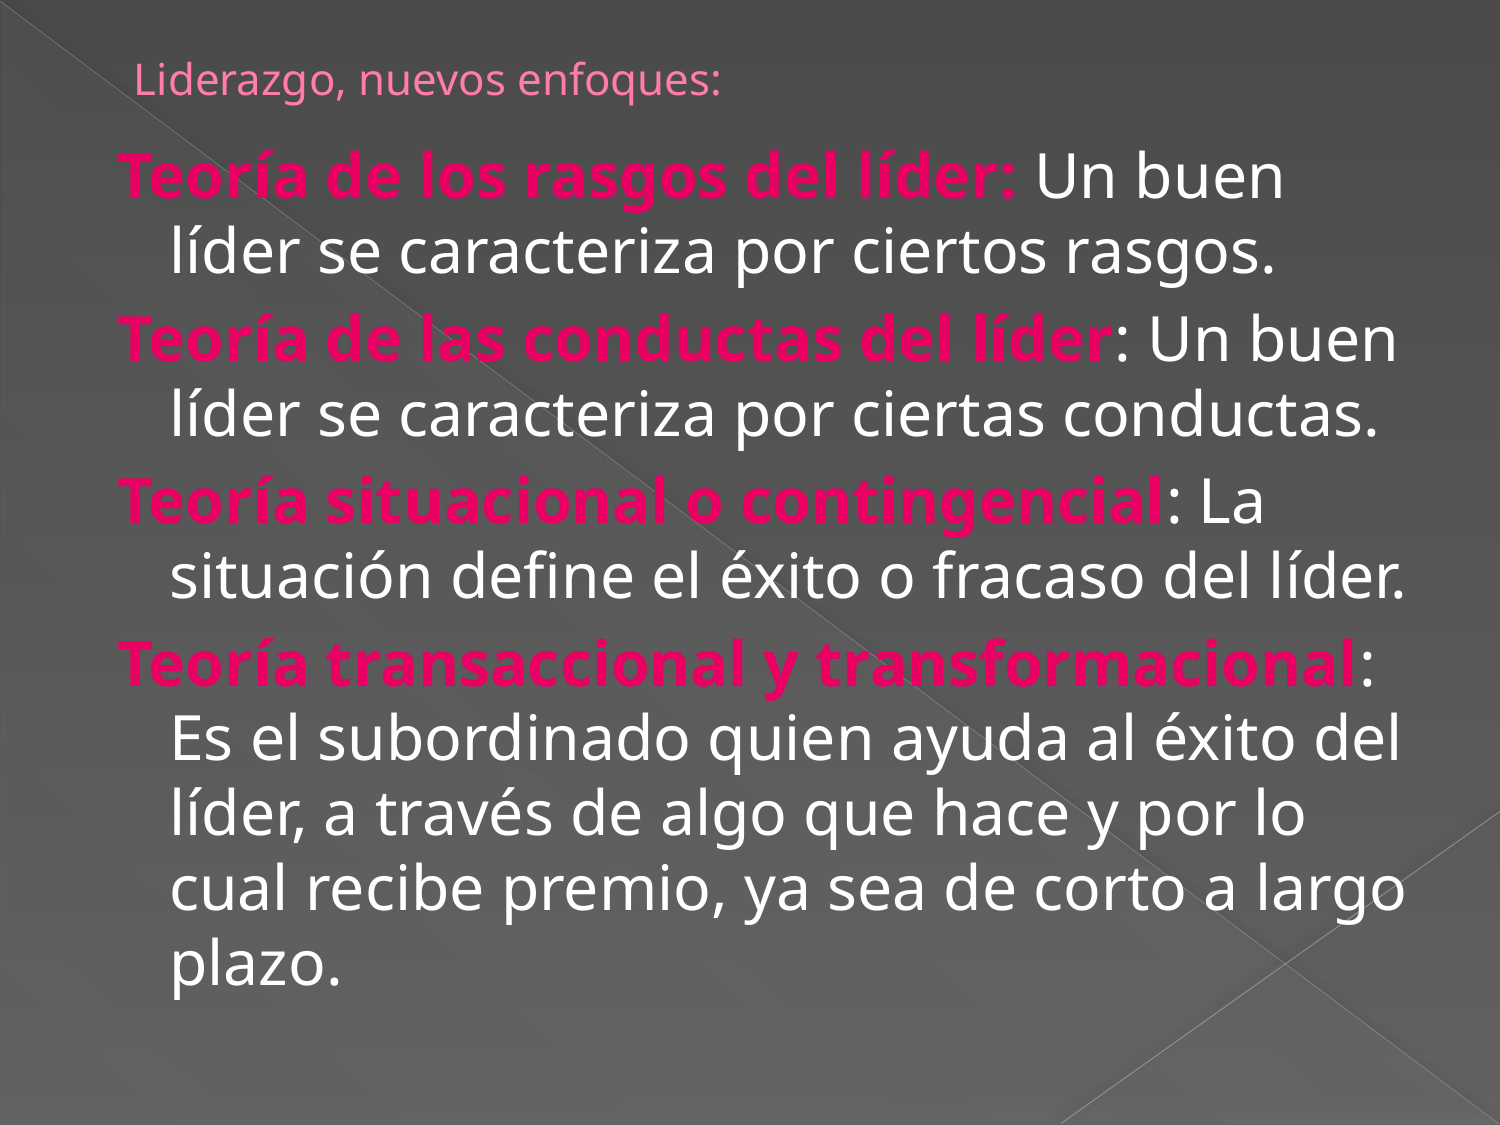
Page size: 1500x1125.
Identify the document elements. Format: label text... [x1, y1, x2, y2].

list Teoría de los rasgos del líder: Un buen líder se caracteriza por ciertos rasgos. Teoría de las conductas del líder: Un buen líder se caracteriza por ciertas conductas. Teoría situacional o contingencial: La situación define el éxito o fracaso del líder. Teoría transaccional y transformacional: Es el subordinado quien ayuda al éxito del líder, a través de algo que hace y por lo cual recibe premio, ya sea de corto a largo plazo. [75, 128, 1425, 1059]
title Liderazgo, nuevos enfoques: [75, 43, 1425, 128]
